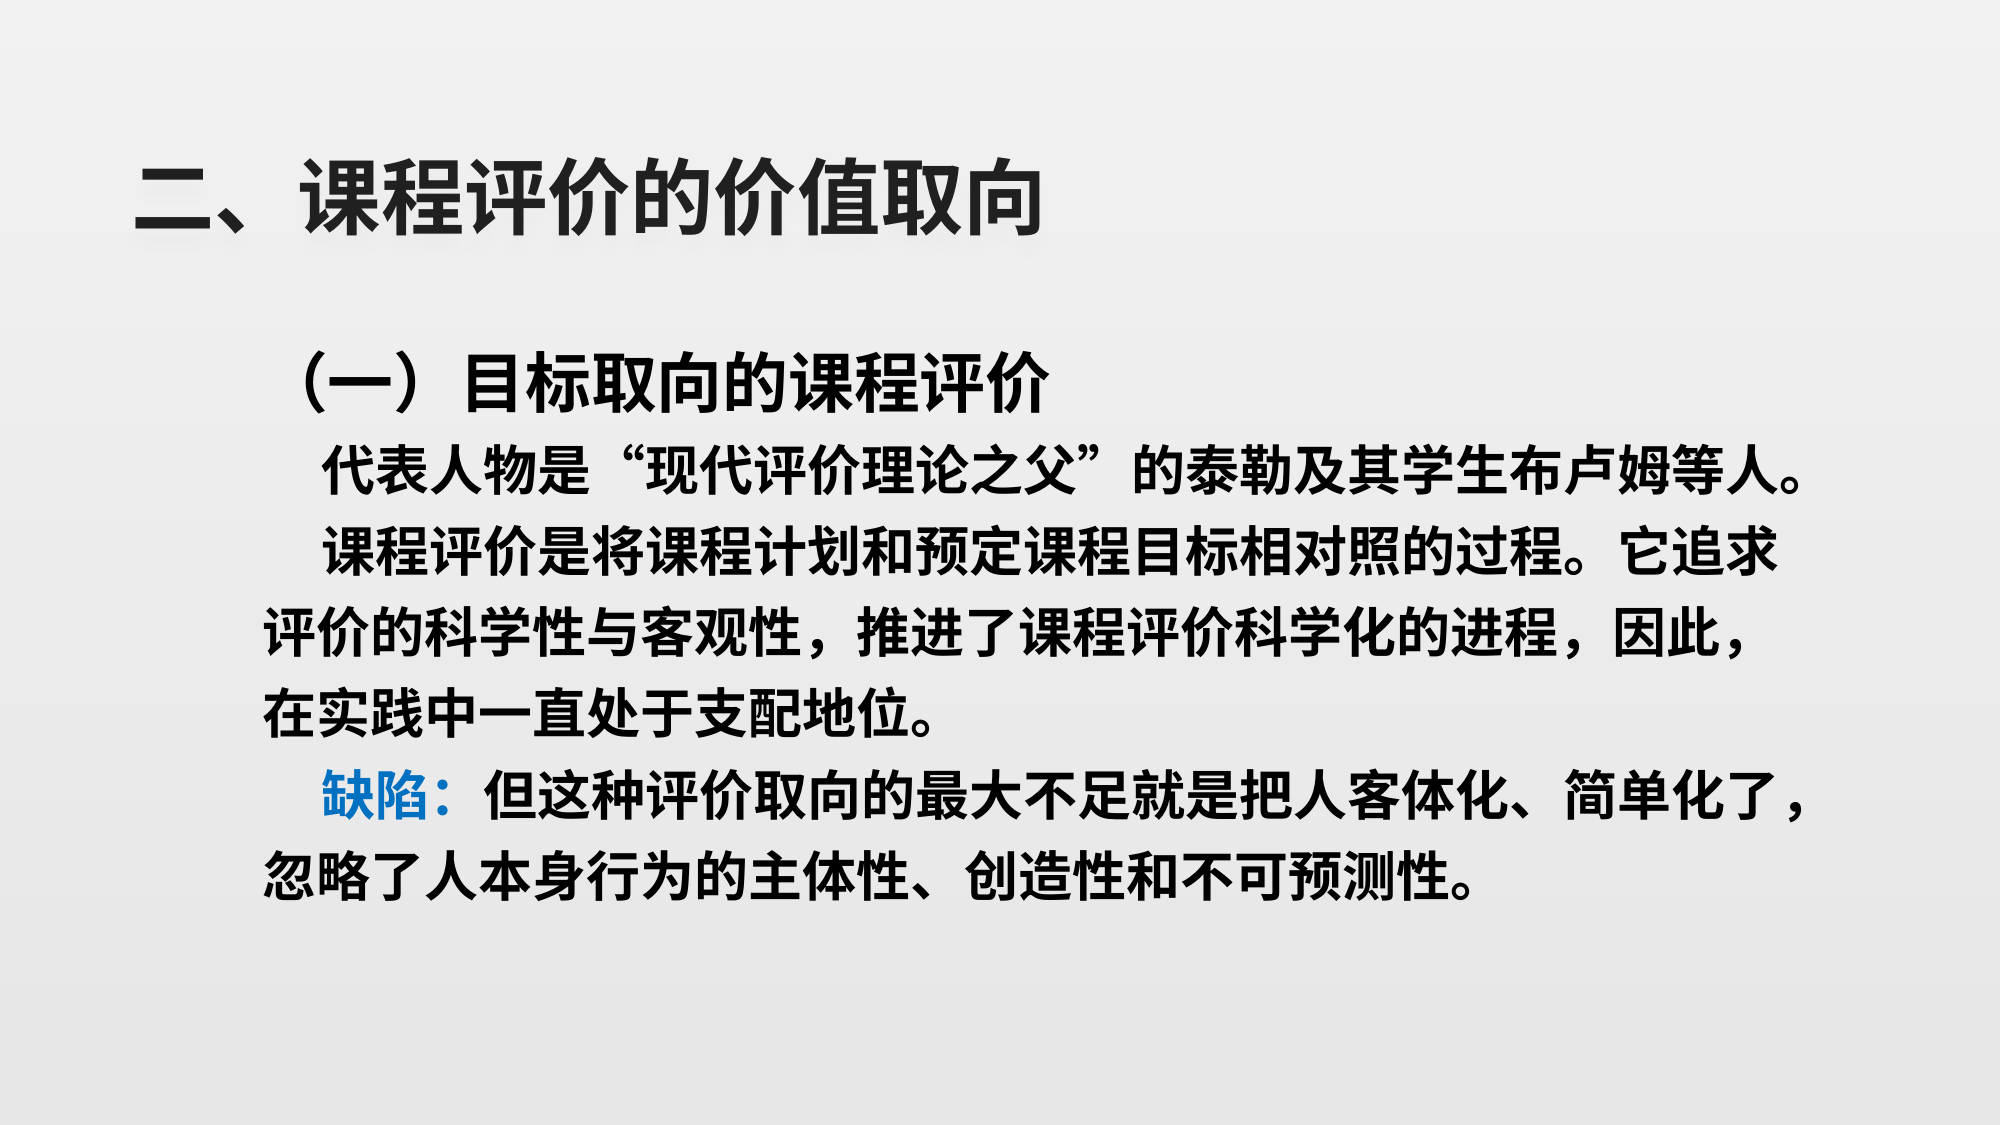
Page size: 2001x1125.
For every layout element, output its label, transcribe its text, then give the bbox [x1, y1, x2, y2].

title 二、课程评价的价值取向 [111, 107, 1911, 295]
list （一）目标取向的课程评价 代表人物是“现代评价理论之父”的泰勒及其学生布卢姆等人。 课程评价是将课程计划和预定课程目标相对照的过程。它追求评价的科学性与客观性，推进了课程评价科学化的进程，因此，在实践中一直处于支配地位。 缺陷：但这种评价取向的最大不足就是把人客体化、简单化了，忽略了人本身行为的主体性、创造性和不可预测性。 [242, 312, 1800, 978]
